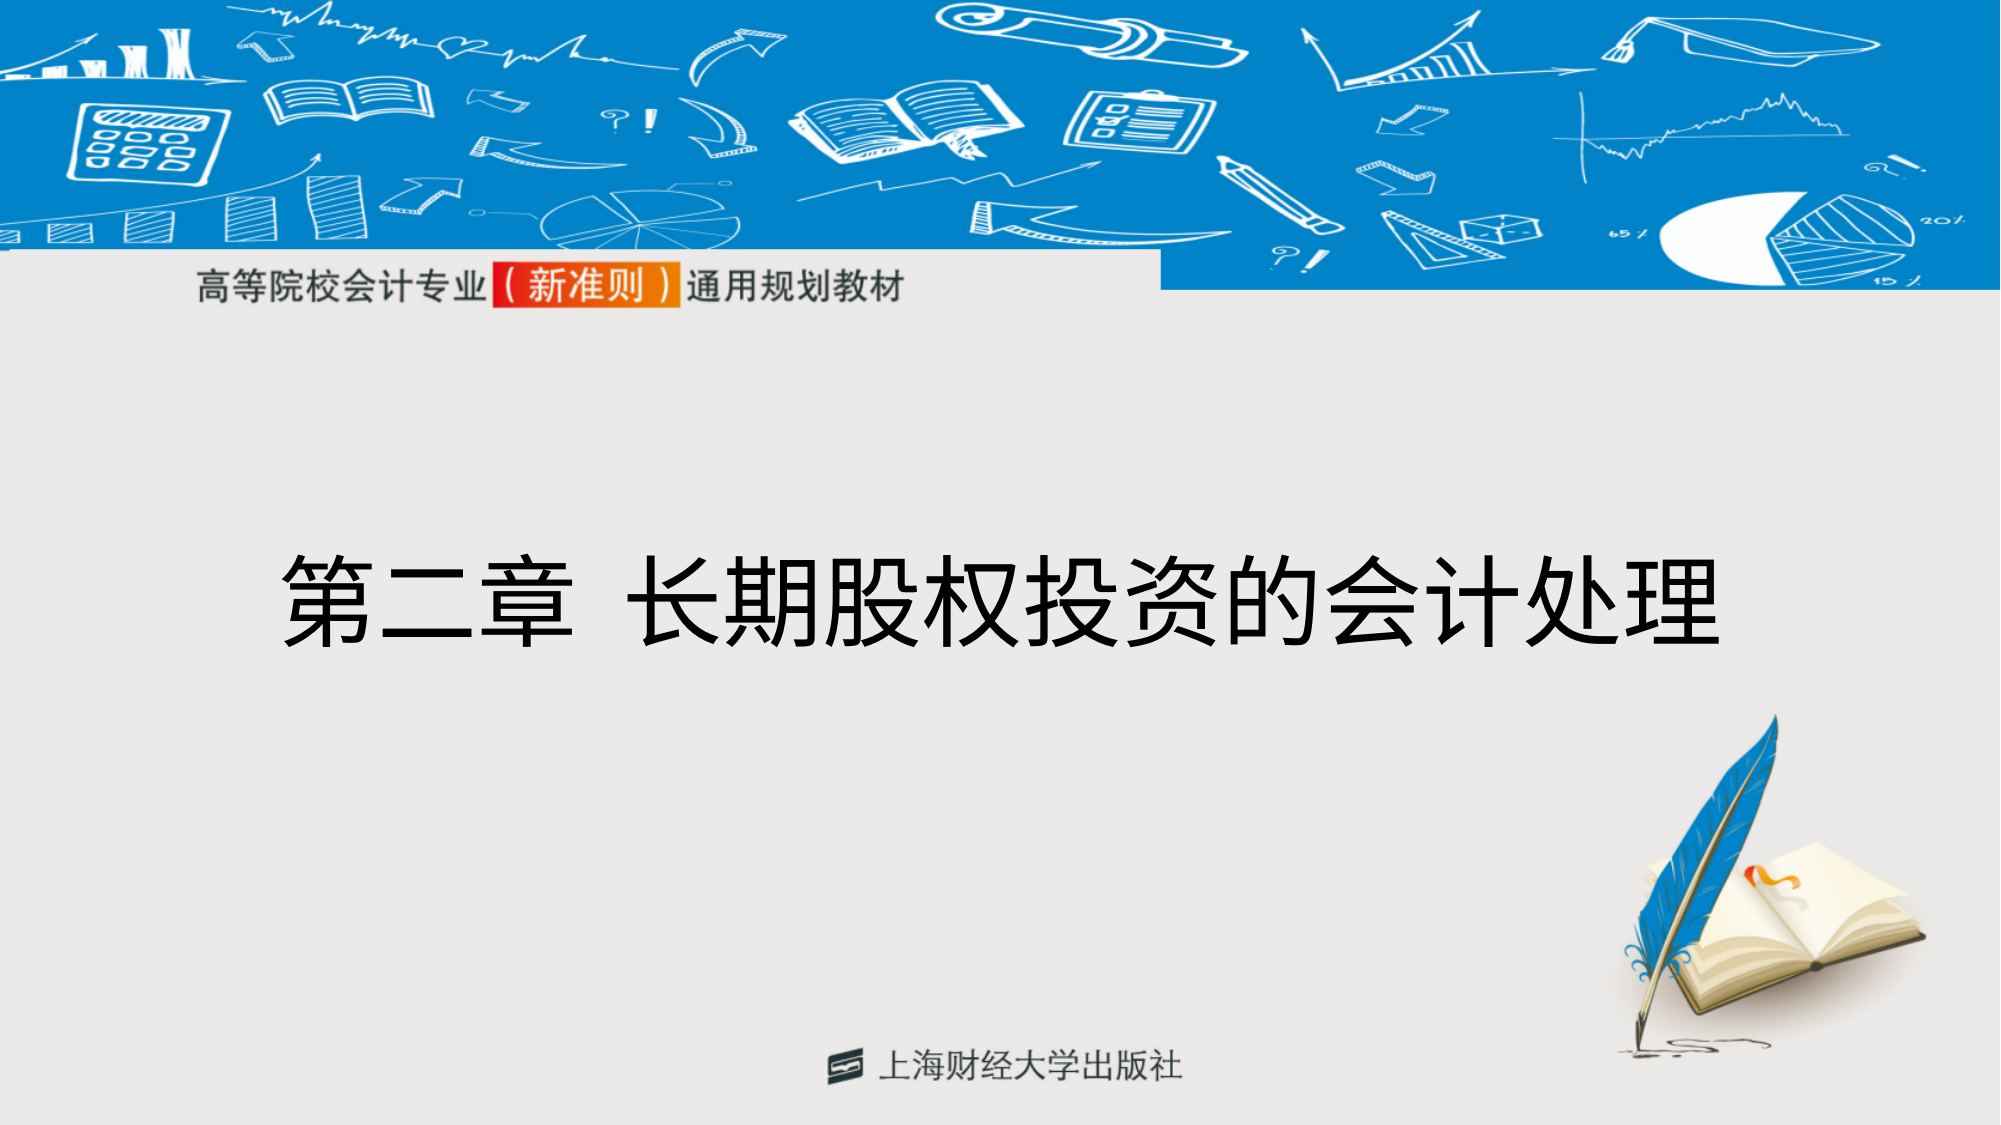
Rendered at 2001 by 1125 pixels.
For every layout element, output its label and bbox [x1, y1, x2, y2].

text_box [0, 0, 2000, 1125]
